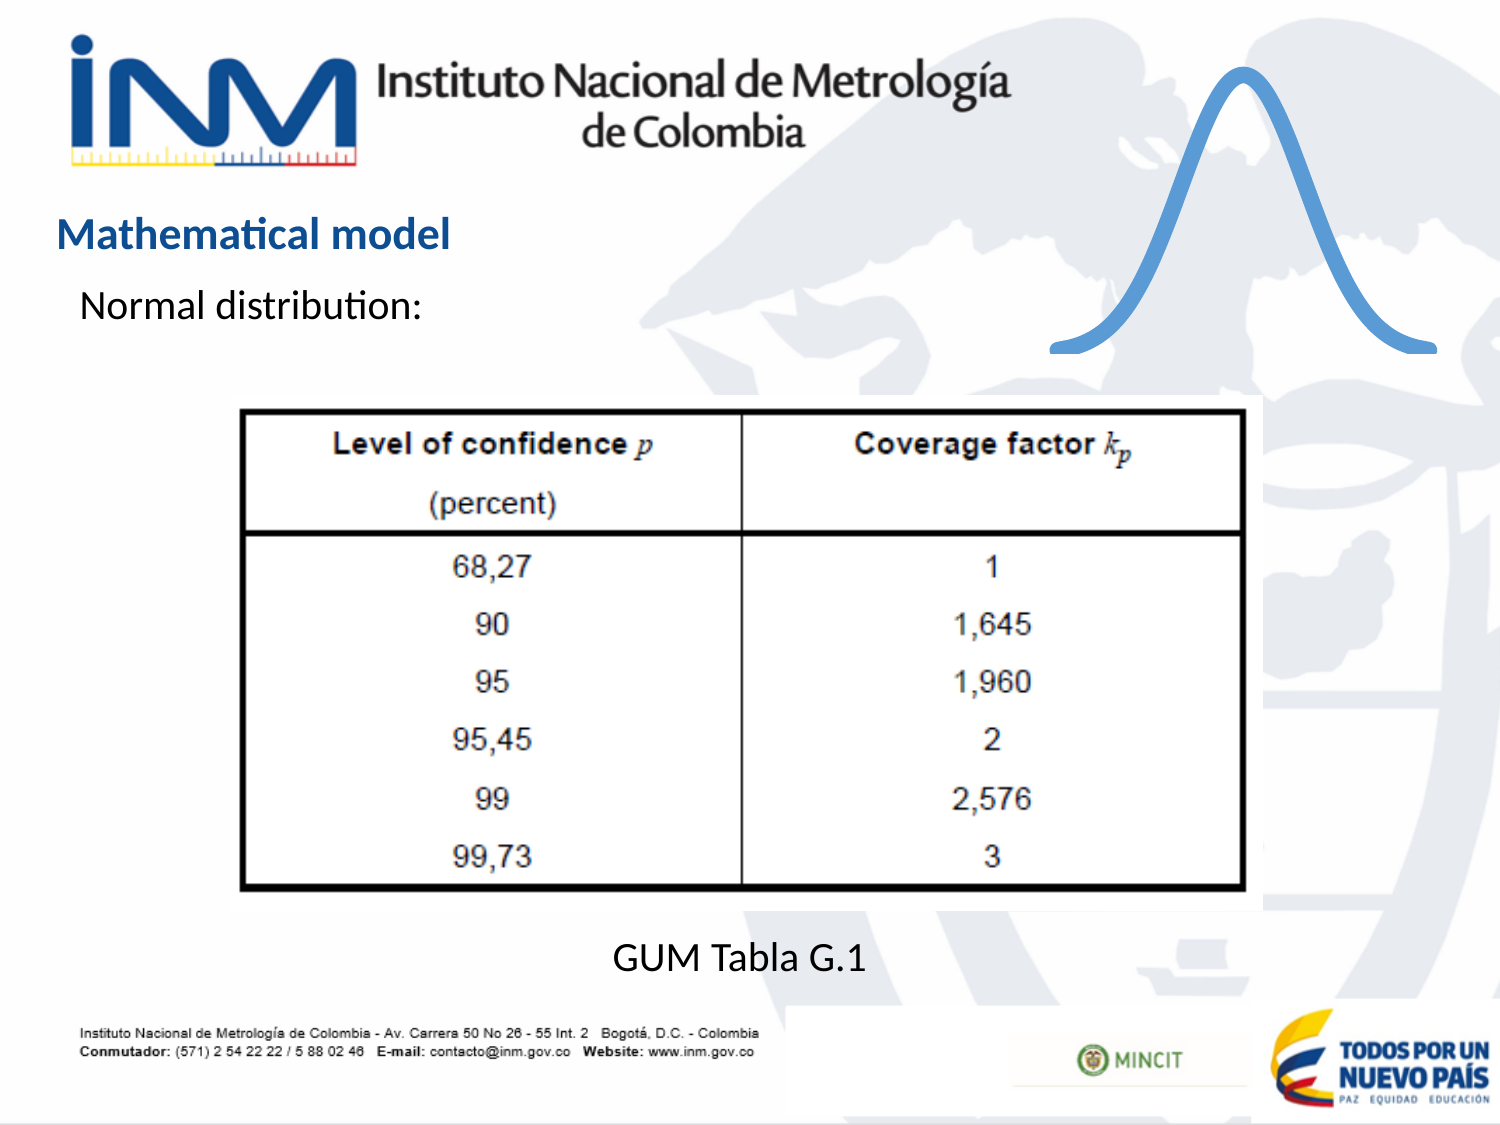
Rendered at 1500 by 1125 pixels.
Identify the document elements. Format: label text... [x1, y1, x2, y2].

text_box Normal distribution: [64, 270, 981, 335]
text_box Mathematical model [41, 196, 981, 266]
picture [0, 0, 1500, 1125]
text_box GUM Tabla G.1 [597, 922, 882, 987]
